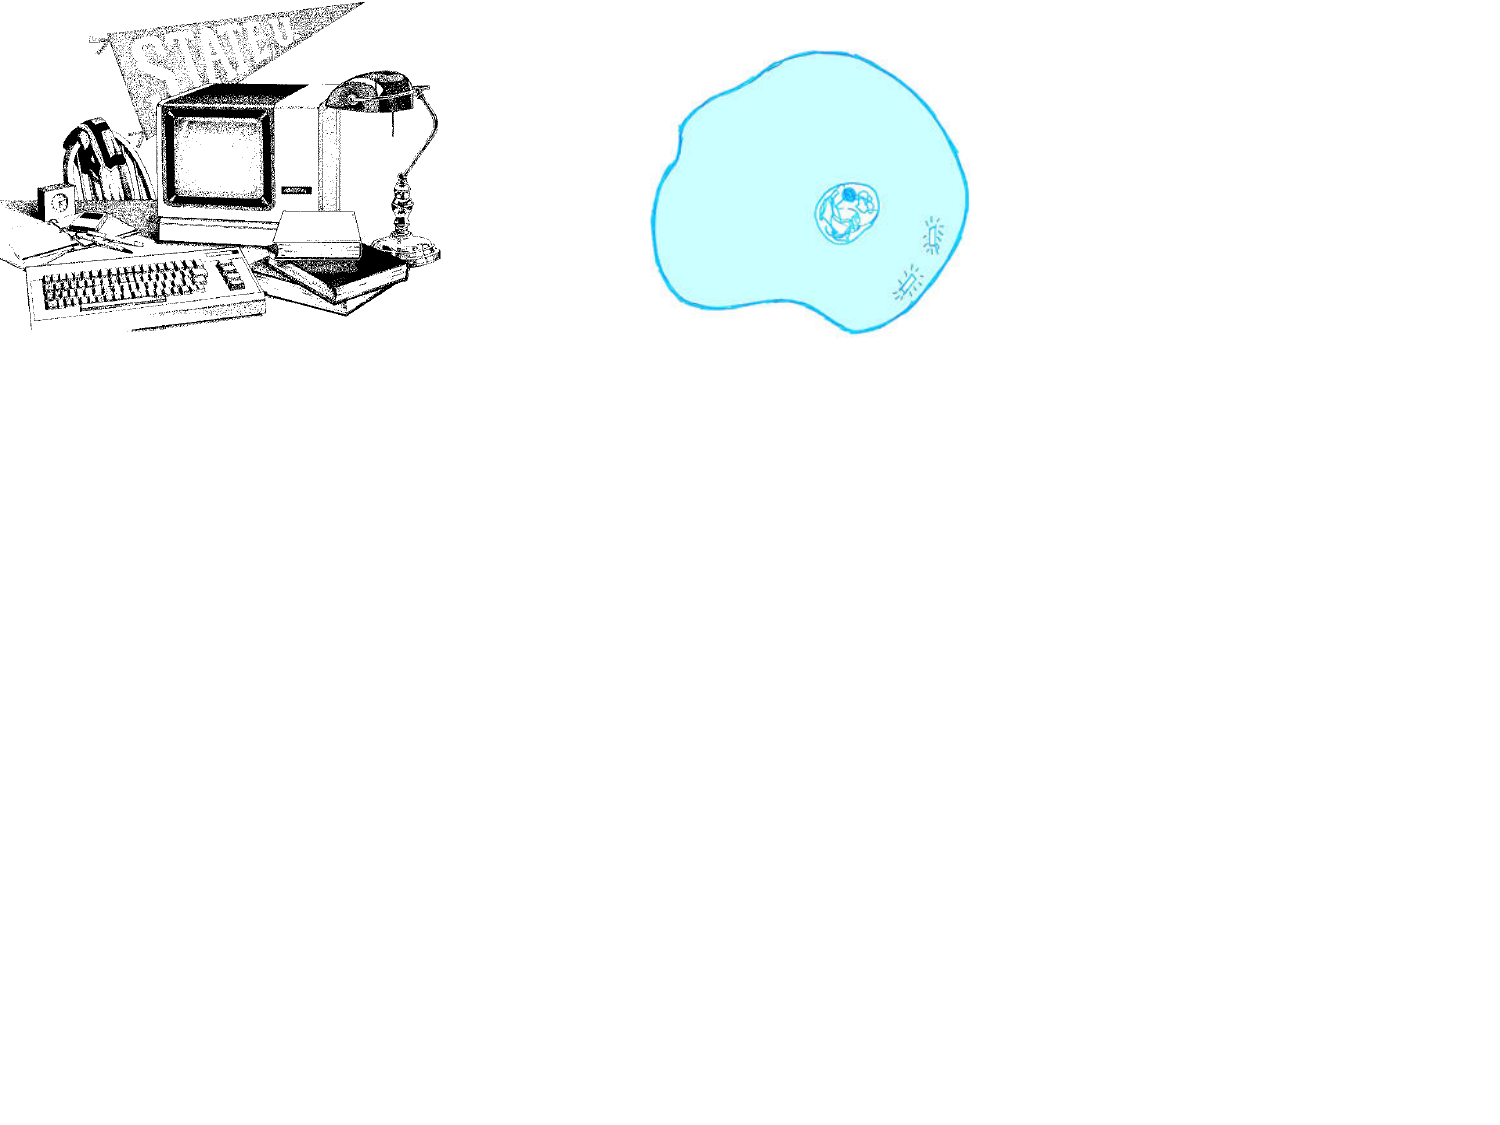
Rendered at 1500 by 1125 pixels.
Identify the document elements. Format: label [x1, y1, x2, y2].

picture [0, 0, 450, 336]
picture [649, 49, 973, 338]
